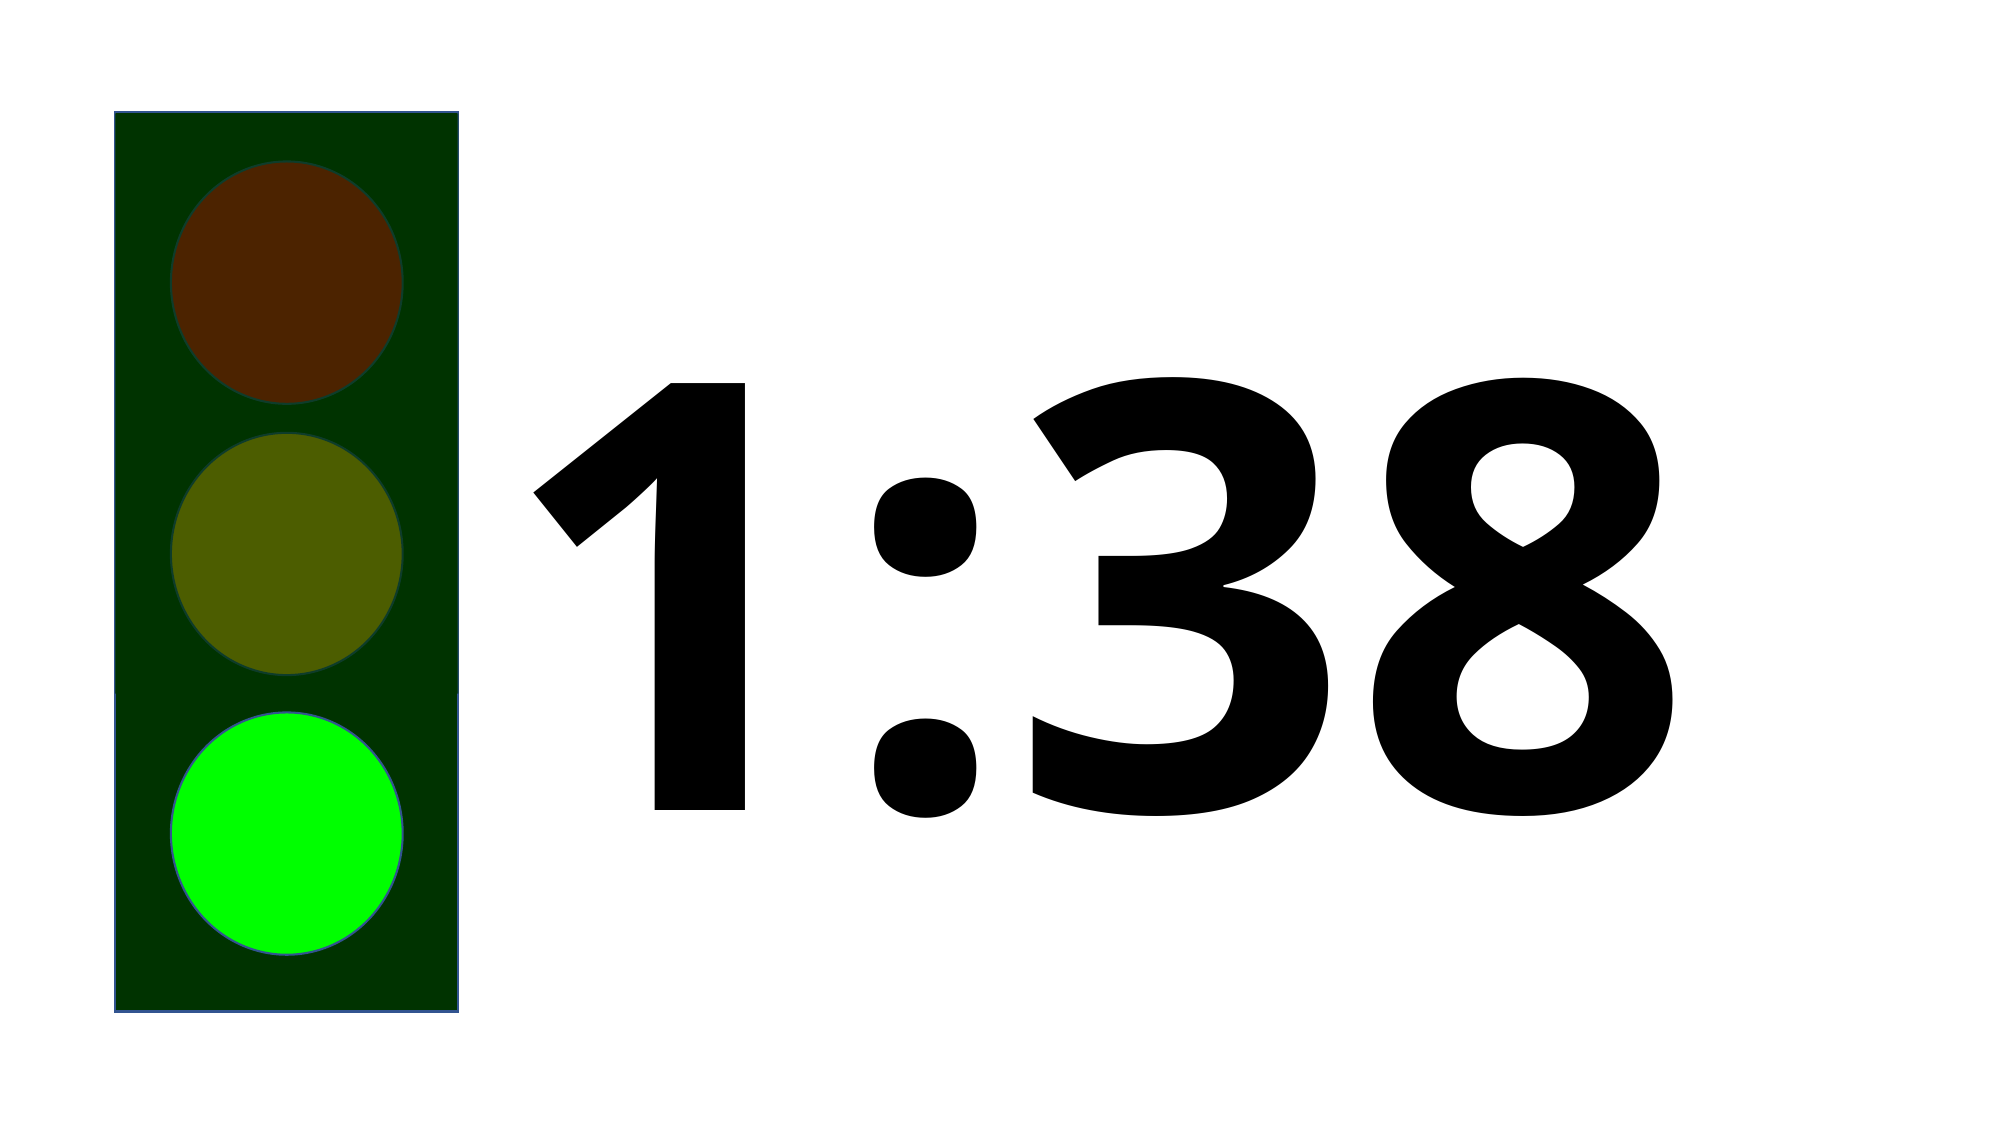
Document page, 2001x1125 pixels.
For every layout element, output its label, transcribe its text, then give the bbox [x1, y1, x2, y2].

text_box [169, 711, 404, 956]
text_box 1:38 [483, 204, 1924, 938]
text_box [114, 695, 459, 1013]
text_box [114, 112, 459, 695]
